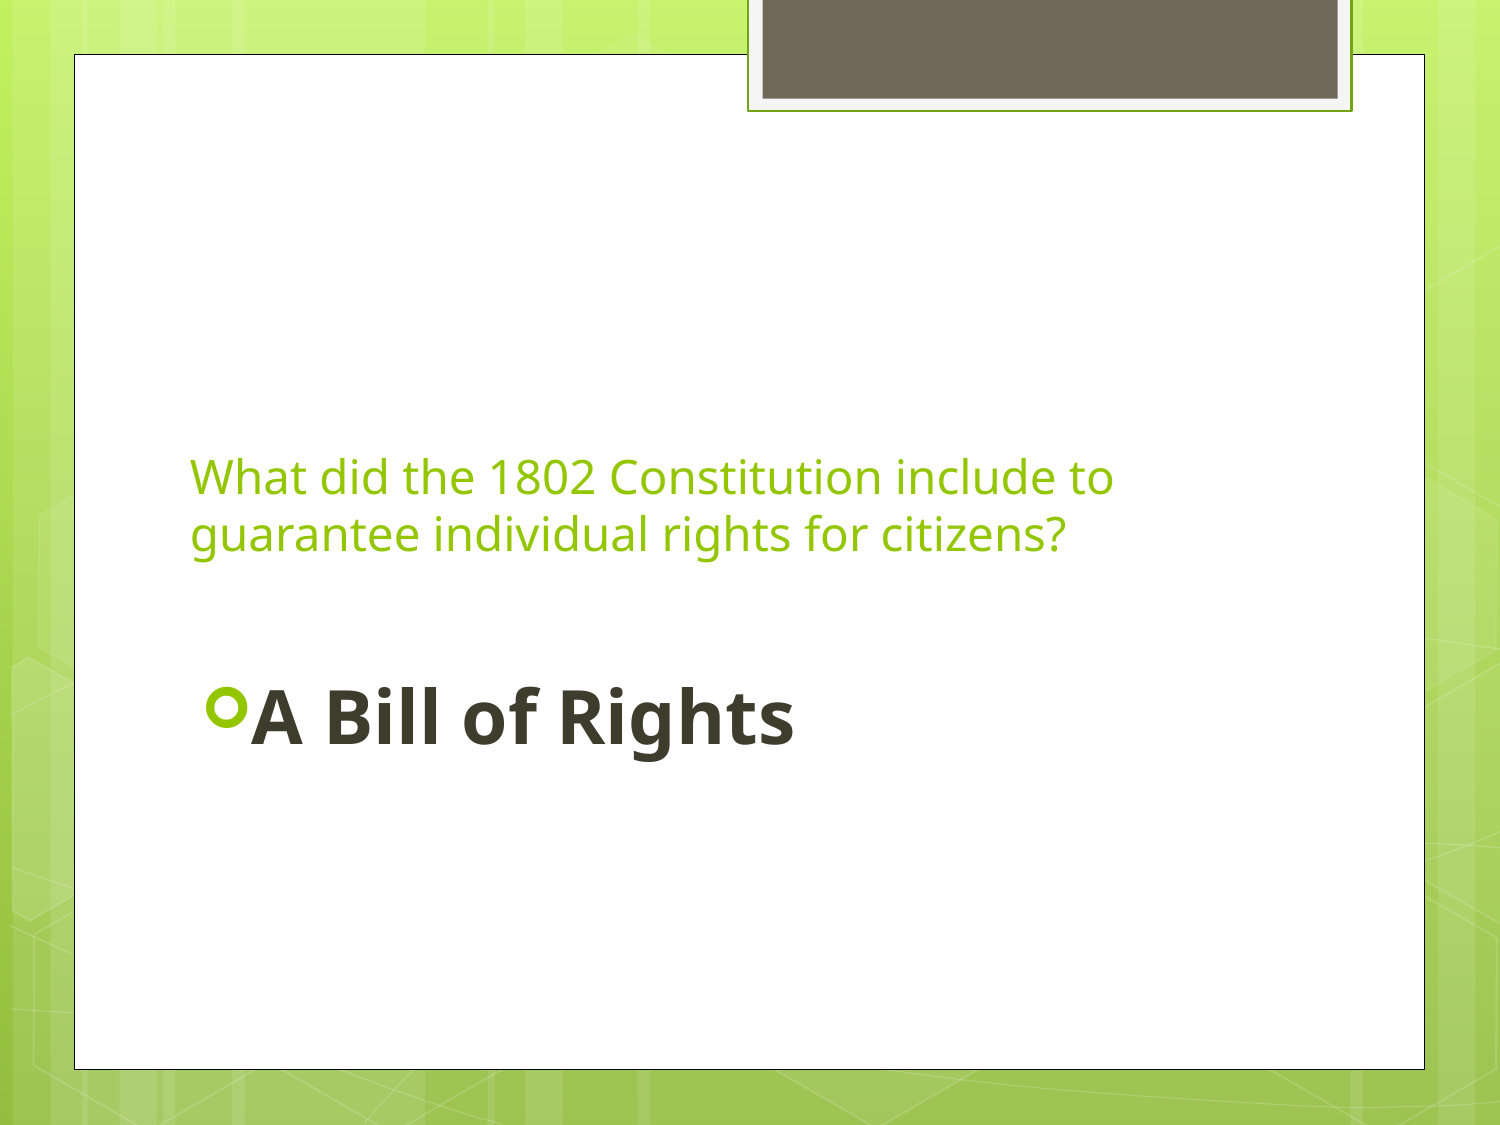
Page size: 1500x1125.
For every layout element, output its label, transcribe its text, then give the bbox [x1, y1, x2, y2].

list A Bill of Rights [174, 587, 1329, 925]
title What did the 1802 Constitution include to guarantee individual rights for citizens? [174, 437, 1328, 587]
